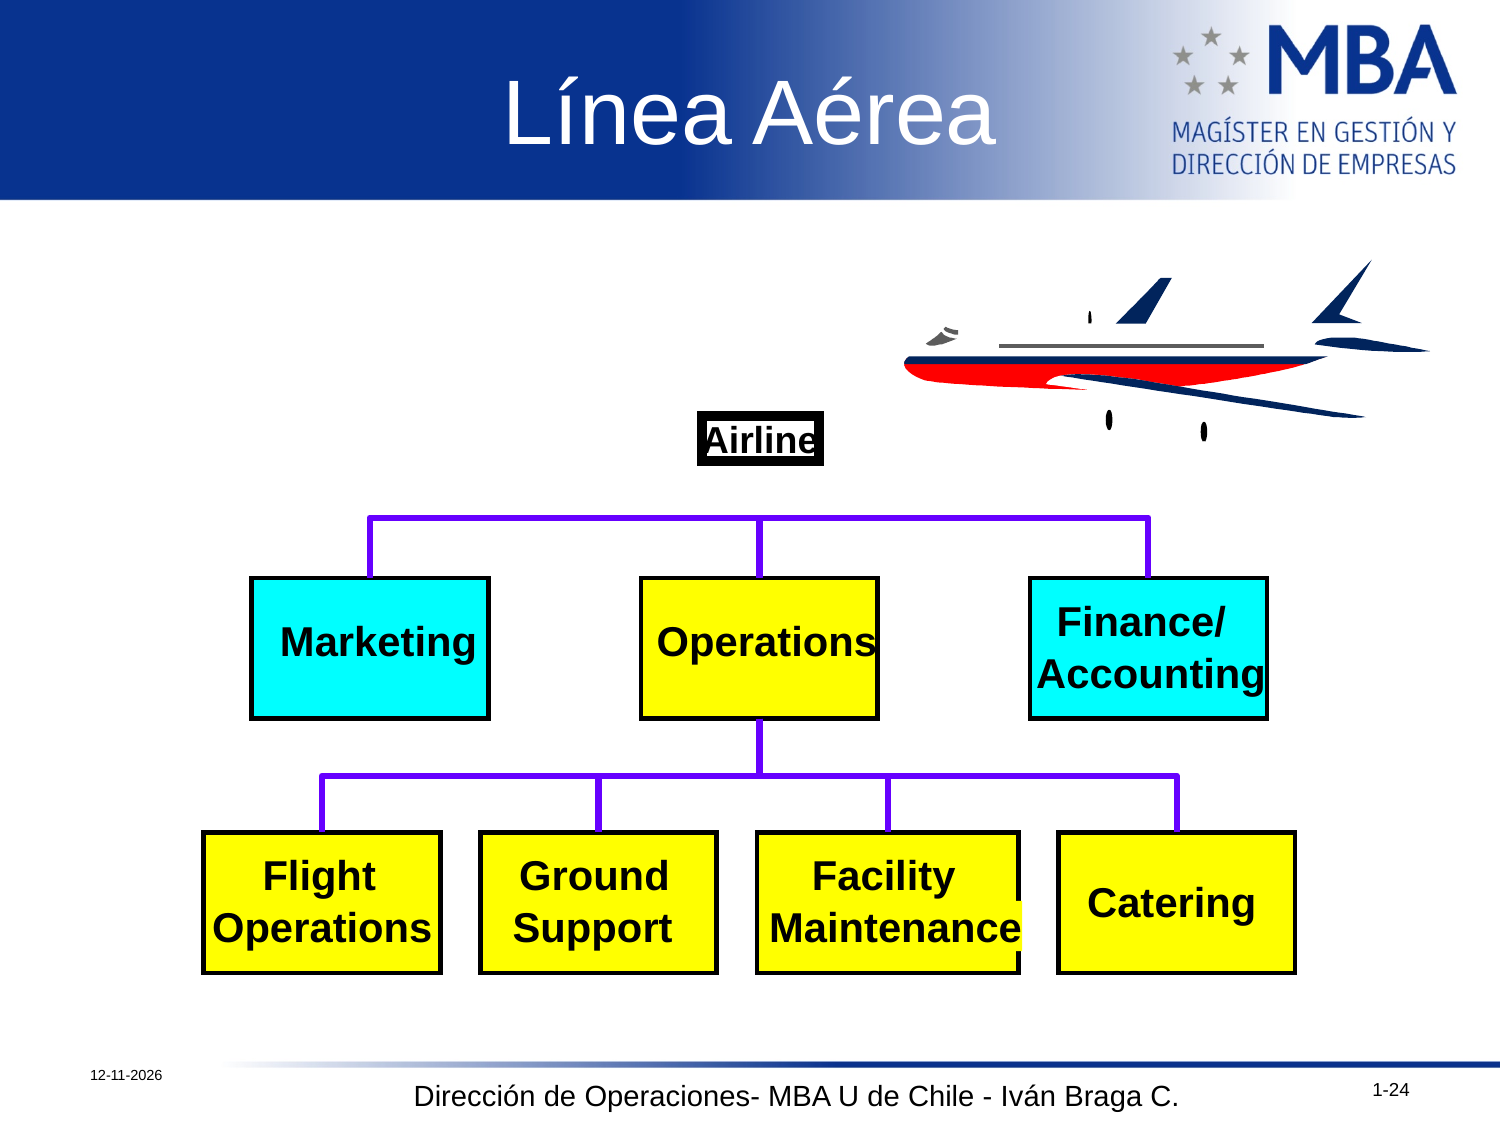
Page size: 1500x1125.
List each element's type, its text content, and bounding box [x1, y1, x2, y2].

slide_number 1-24 [1234, 1070, 1426, 1125]
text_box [203, 415, 1296, 974]
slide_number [74, 1058, 426, 1103]
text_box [903, 246, 1431, 443]
title Línea Aérea [75, 45, 1425, 233]
footer [501, 1070, 1034, 1125]
picture [0, 0, 1500, 1125]
